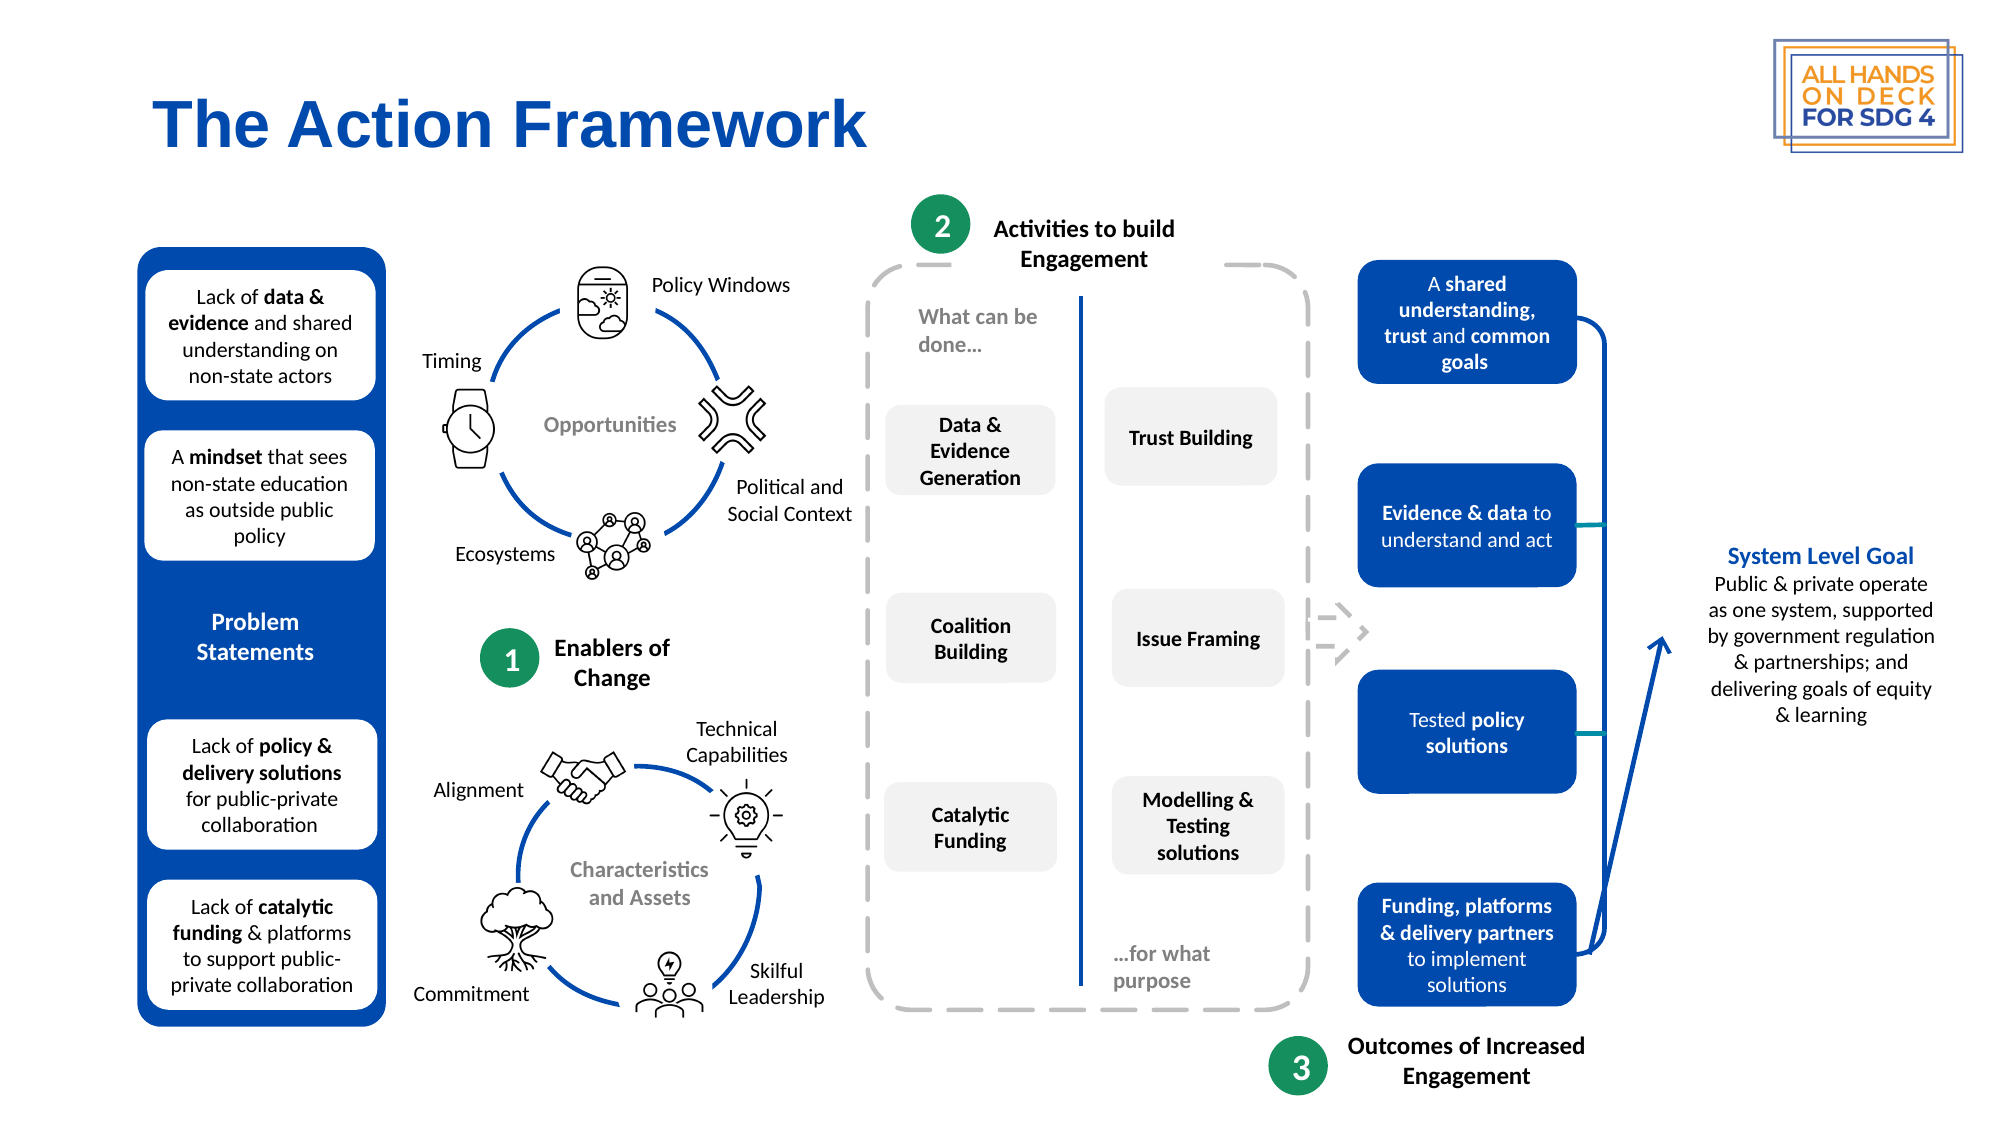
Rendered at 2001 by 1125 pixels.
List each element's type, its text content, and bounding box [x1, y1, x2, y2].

title The Action Framework [137, 59, 1156, 193]
picture [1770, 34, 1978, 168]
text_box What can be done… [903, 294, 1082, 365]
text_box [1574, 527, 1606, 731]
text_box 2 [909, 193, 972, 255]
text_box 3 [1267, 1034, 1329, 1097]
text_box [1574, 736, 1606, 955]
text_box Tested policy solutions [1356, 668, 1574, 795]
text_box Outcomes of Increased Engagement [1313, 1022, 1621, 1097]
text_box 1 [478, 627, 541, 689]
text_box Enablers of Change [523, 624, 701, 699]
text_box Activities to build Engagement [951, 205, 1218, 280]
text_box [1307, 641, 1358, 662]
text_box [391, 712, 858, 1037]
text_box …for what purpose [1098, 930, 1299, 1001]
text_box Funding, platforms & delivery partners to implement solutions [1356, 881, 1578, 1008]
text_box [398, 258, 871, 595]
text_box [866, 641, 1310, 1011]
text_box [1574, 317, 1606, 523]
text_box A shared understanding, trust and common goals [1356, 258, 1579, 386]
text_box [137, 247, 386, 1027]
text_box [866, 263, 1310, 640]
text_box Evidence & data to understand and act [1356, 462, 1574, 589]
text_box System Level Goal Public & private operate as one system, supported by government regulation & partnerships; and delivering goals of equity & learning [1676, 483, 1967, 784]
text_box [1306, 602, 1367, 640]
